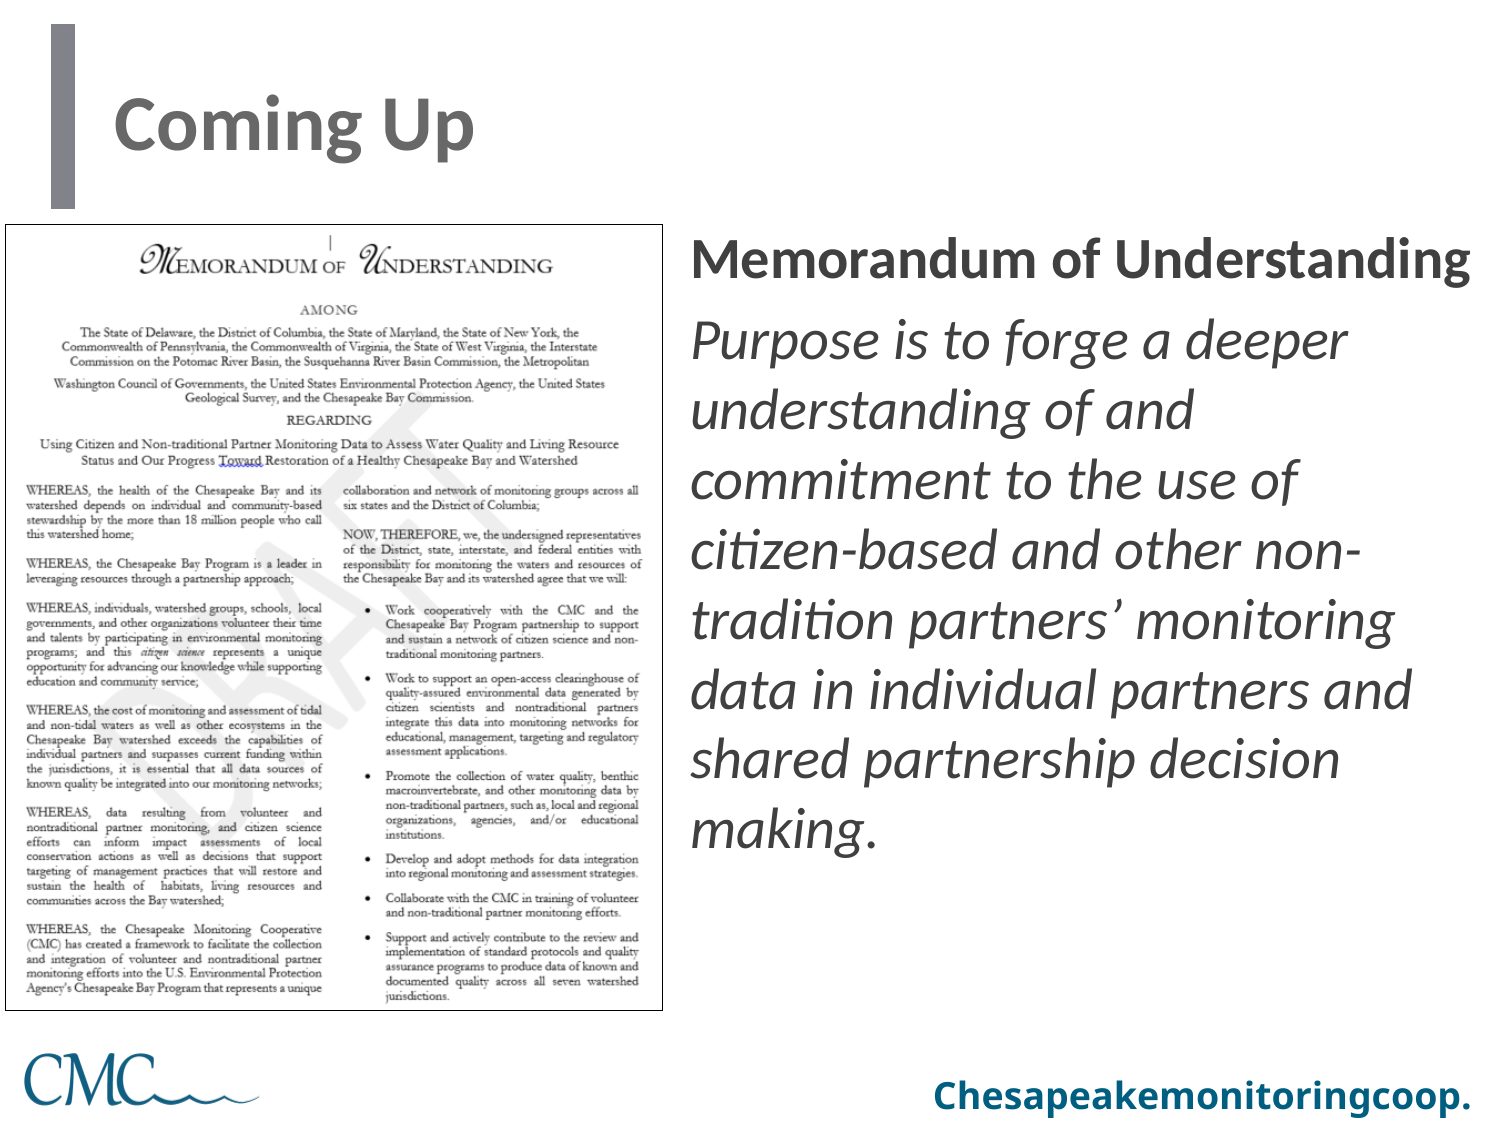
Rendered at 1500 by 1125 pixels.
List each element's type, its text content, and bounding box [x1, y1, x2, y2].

picture [5, 224, 663, 1011]
picture [21, 1049, 263, 1112]
title Coming Up [99, 0, 1500, 250]
picture [51, 24, 75, 209]
list Memorandum of Understanding Purpose is to forge a deeper understanding of and commitment to the use of citizen-based and other non-tradition partners’ monitoring data in individual partners and shared partnership decision making. [675, 212, 1488, 1125]
